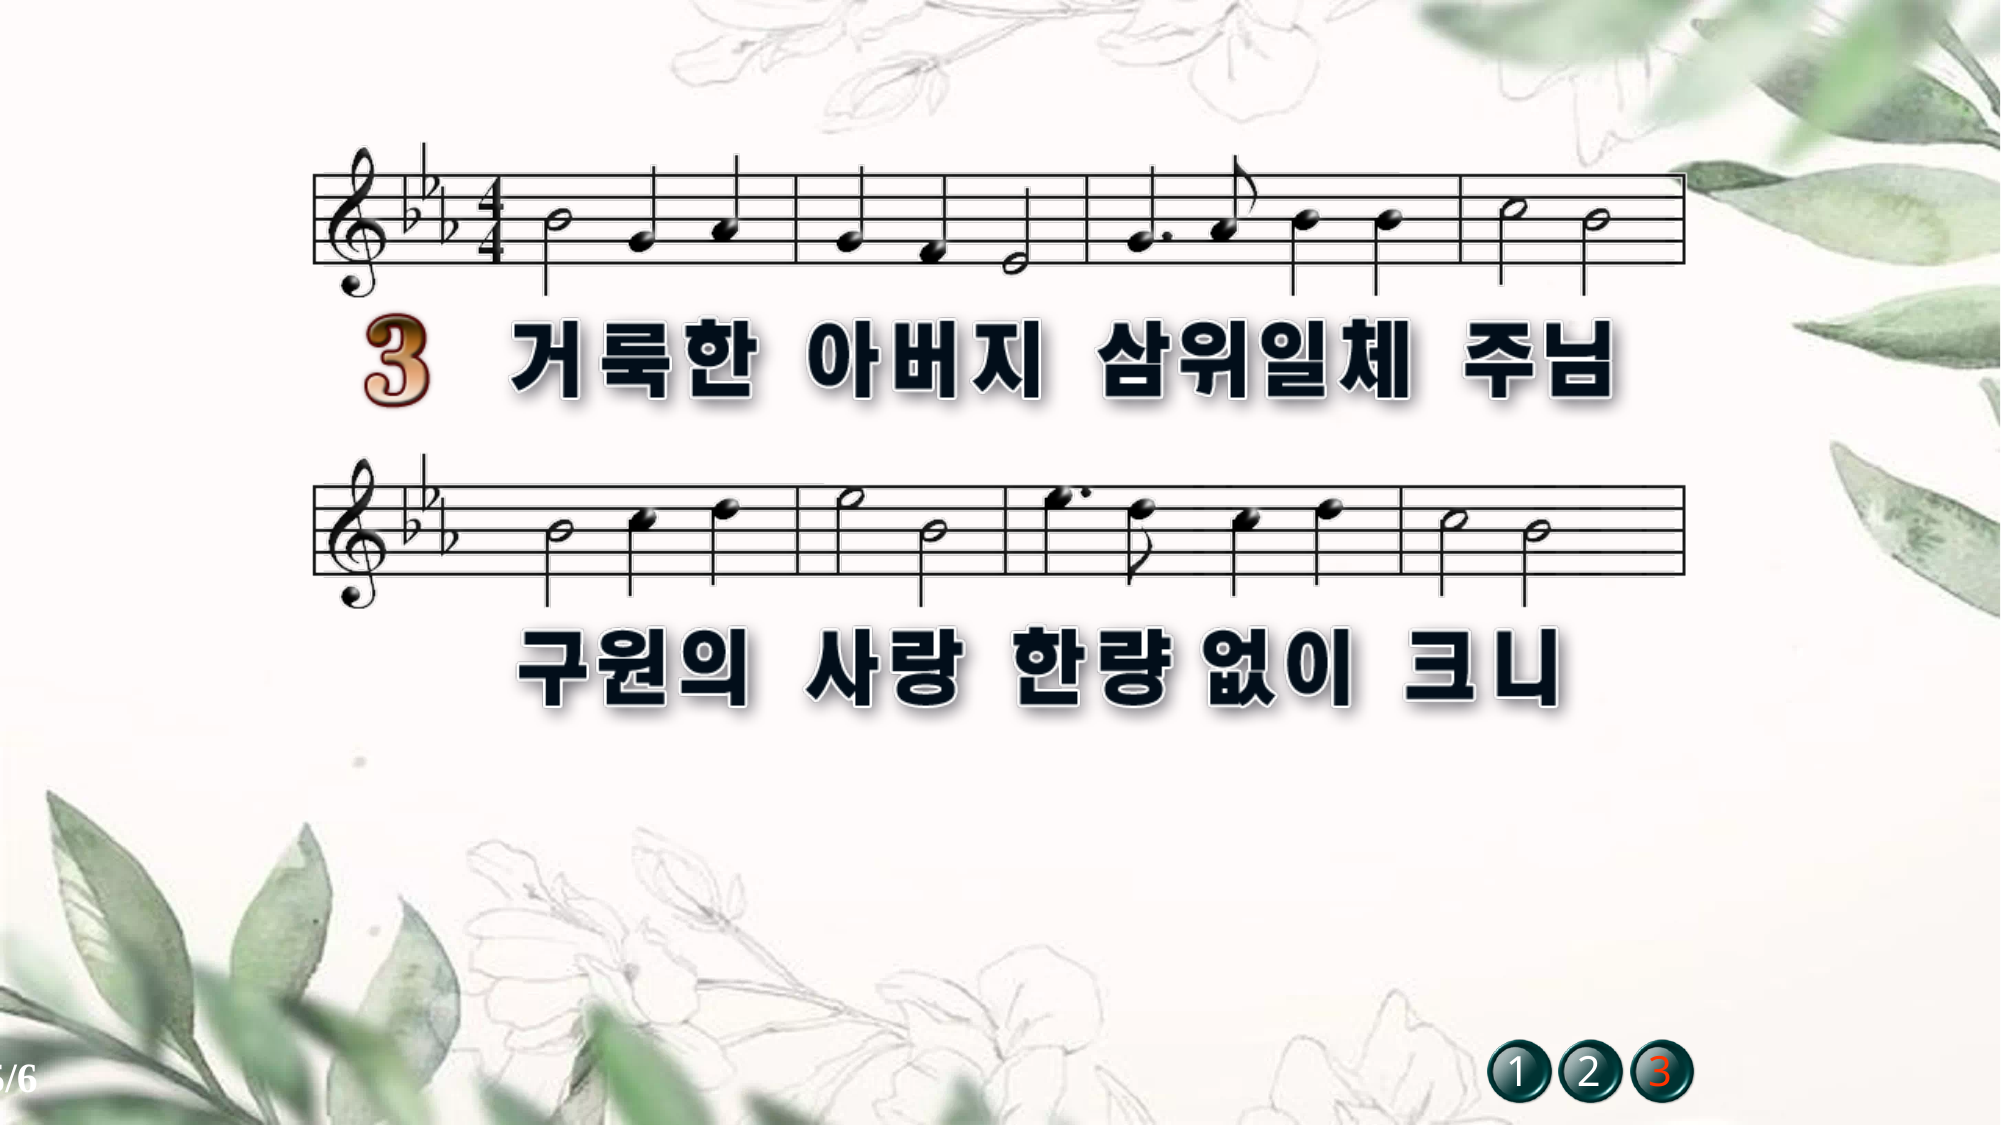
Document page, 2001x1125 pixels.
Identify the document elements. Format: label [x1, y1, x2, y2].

text_box [1555, 1035, 1626, 1106]
text_box [1627, 1035, 1697, 1106]
text_box [1484, 1035, 1555, 1106]
picture [0, 0, 2001, 1125]
